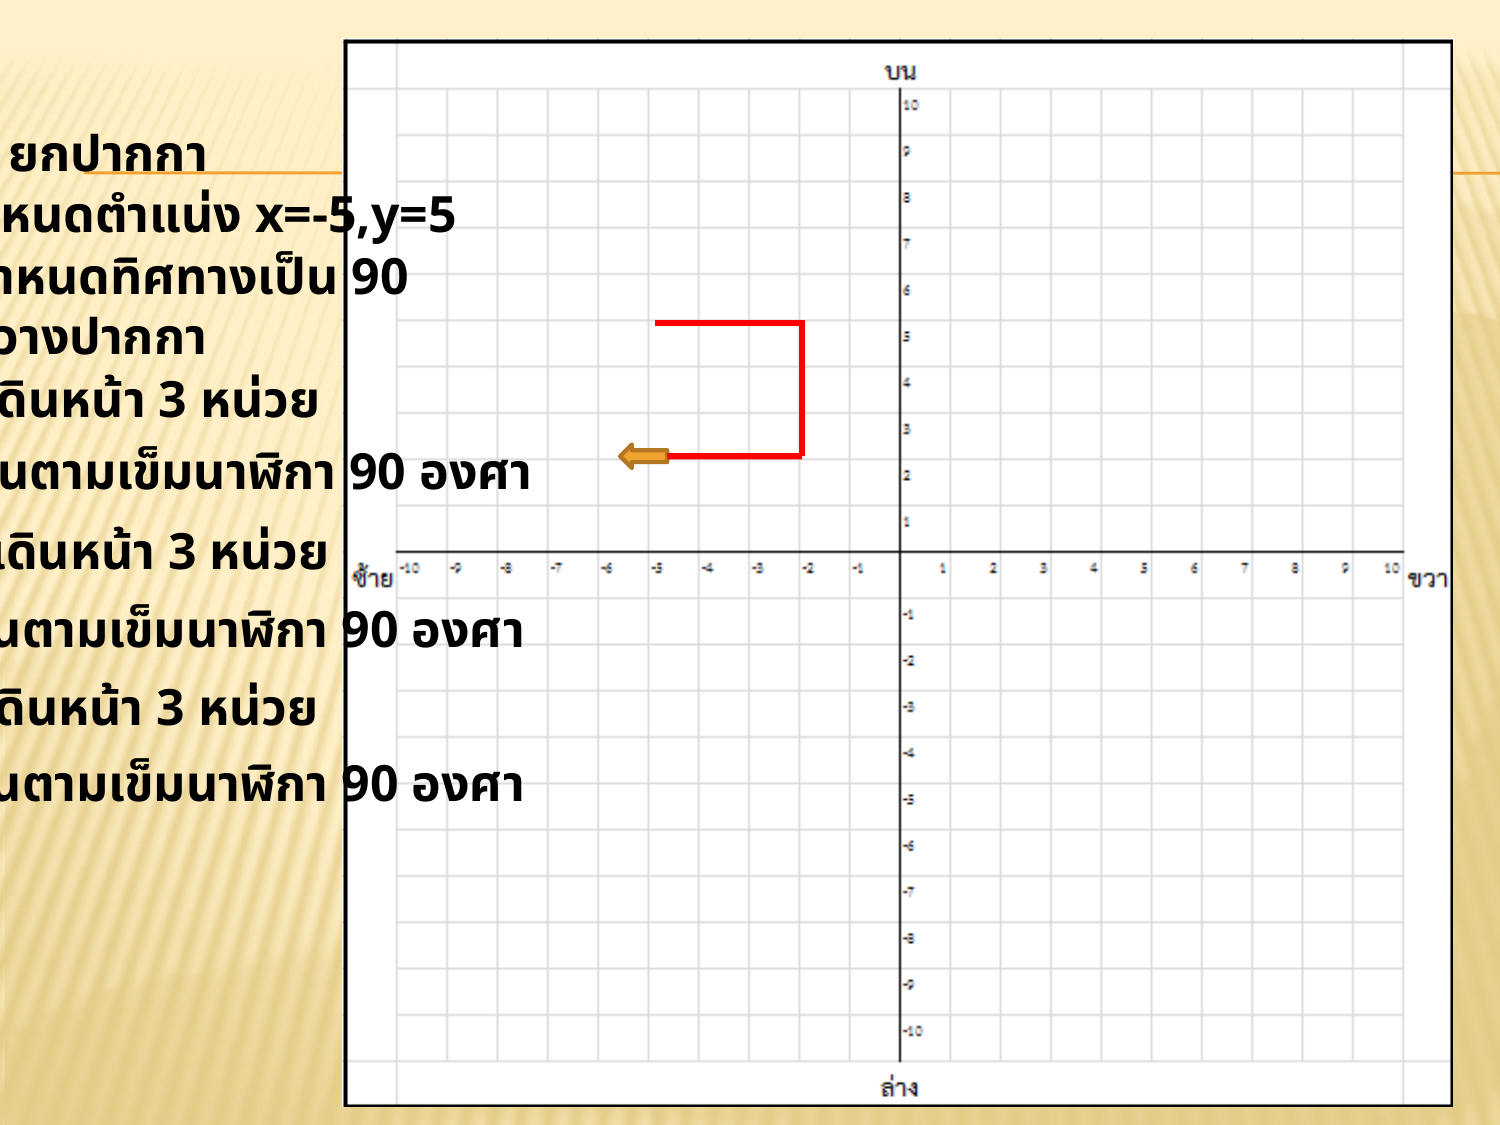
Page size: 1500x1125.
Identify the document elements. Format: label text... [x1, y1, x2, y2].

text_box หมุนตามเข็มนาฬิกา 90 องศา [0, 432, 332, 507]
text_box วางปากกา [0, 296, 222, 360]
text_box เดินหน้า 3 หน่วย [0, 512, 332, 587]
picture [341, 38, 1453, 1107]
text_box เดินหน้า 3 หน่วย [0, 668, 332, 743]
text_box กำหนดทิศทางเป็น 90 [0, 237, 332, 312]
text_box เดินหน้า 3 หน่วย [0, 360, 332, 432]
text_box กำหนดตำแน่ง x=-5,y=5 [0, 175, 332, 237]
text_box หมุนตามเข็มนาฬิกา 90 องศา [0, 590, 332, 665]
text_box ยกปากกา [0, 113, 223, 175]
text_box หมุนตามเข็มนาฬิกา 90 องศา [0, 743, 332, 819]
